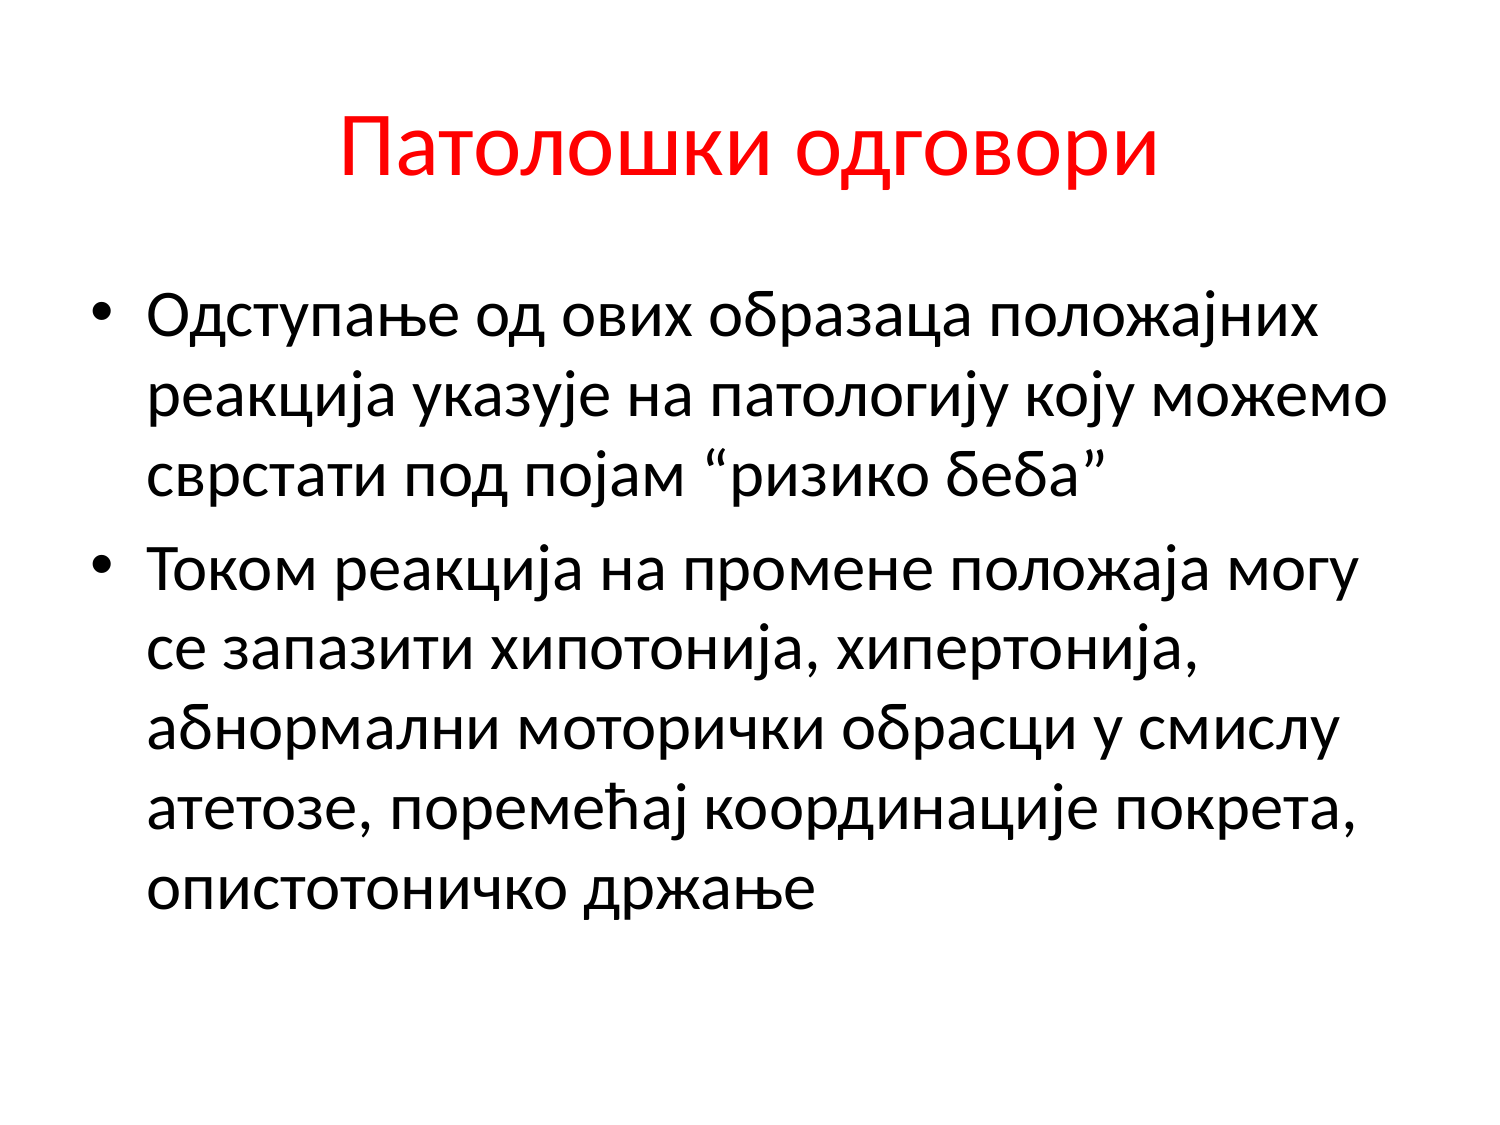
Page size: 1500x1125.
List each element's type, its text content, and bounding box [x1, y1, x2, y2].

list Одступање од ових образаца положајних реакција указује на патологију коју можемо сврстати под појам “ризико беба” Током реакција на промене положаја могу се запазити хипотонија, хипертонија, абнормални моторички обрасци у смислу атетозе, поремећај координације покрета, опистотоничко држање [75, 262, 1425, 1005]
title Патолошки одговори [75, 45, 1425, 233]
